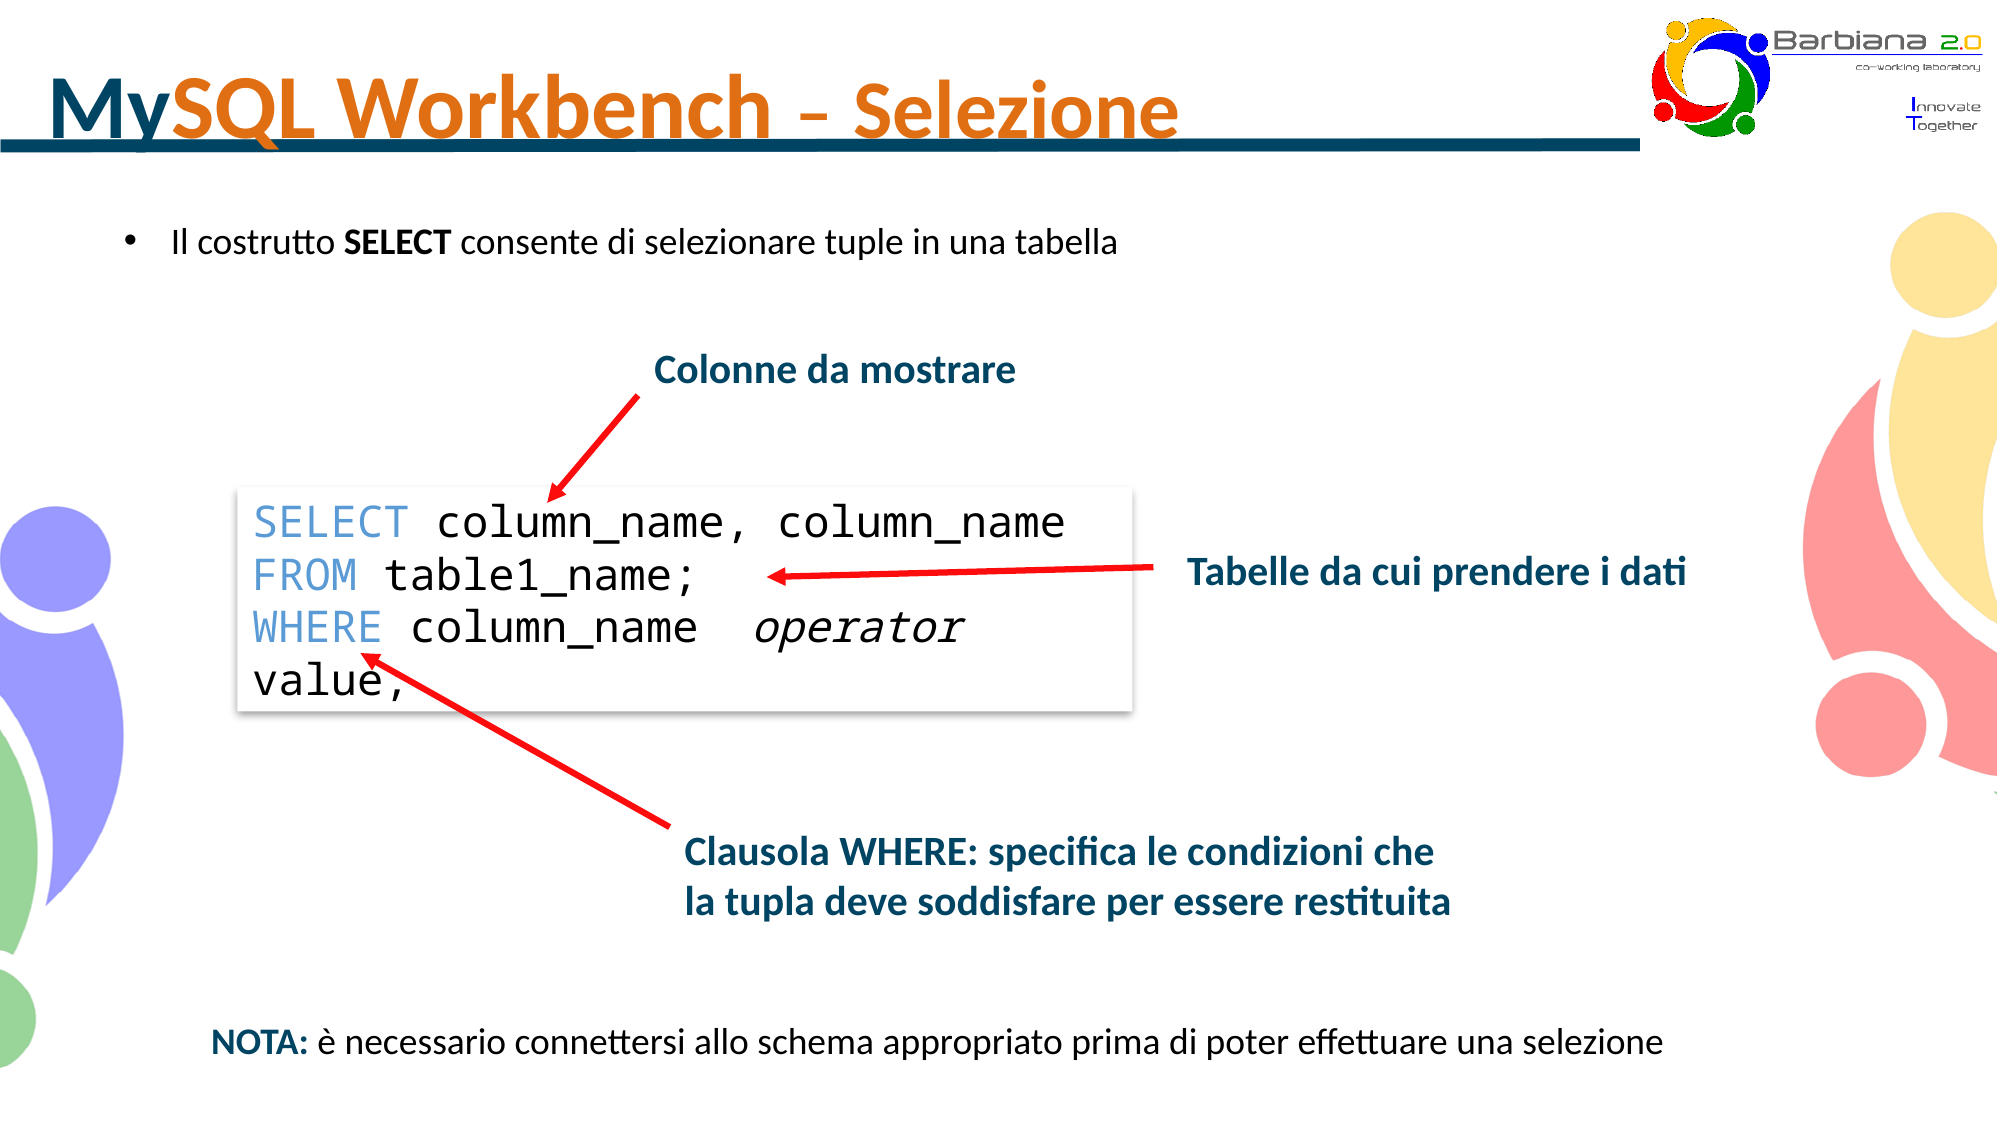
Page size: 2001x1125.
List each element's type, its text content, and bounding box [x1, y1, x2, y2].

text_box Clausola WHERE: specifica le condizioni che la tupla deve soddisfare per essere restituita [669, 816, 1481, 932]
text_box Colonne da mostrare [639, 334, 1032, 400]
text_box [766, 567, 1154, 578]
text_box Il costrutto SELECT consente di selezionare tuple in una tabella [109, 209, 1805, 270]
text_box MySQL Workbench – Selezione [32, 39, 1197, 165]
text_box NOTA: è necessario connettersi allo schema appropriato prima di poter effettuare una selezione [196, 1009, 1837, 1070]
text_box SELECT column_name, column_name FROM table1_name; WHERE column_name operator value; [237, 486, 1133, 712]
picture [0, 0, 2001, 1125]
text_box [360, 653, 670, 828]
text_box Tabelle da cui prendere i dati [1172, 536, 1703, 601]
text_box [547, 395, 638, 503]
